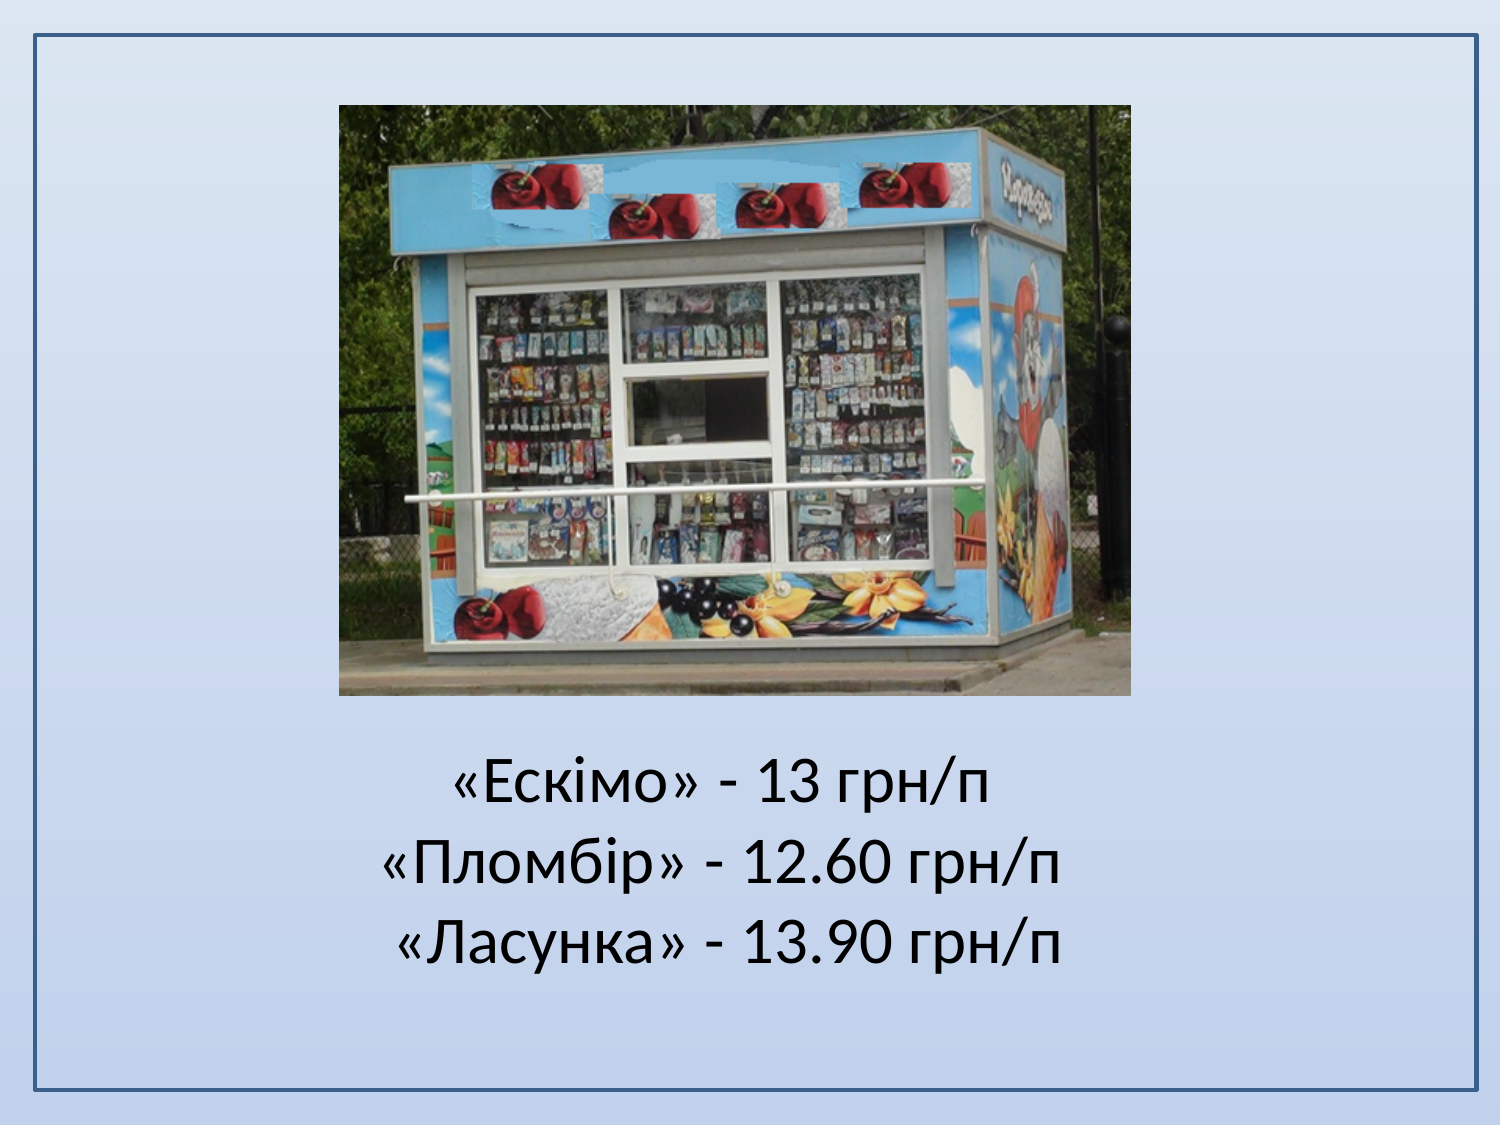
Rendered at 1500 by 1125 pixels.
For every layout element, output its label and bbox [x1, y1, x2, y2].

text_box [33, 33, 1479, 1092]
picture [339, 105, 1131, 697]
